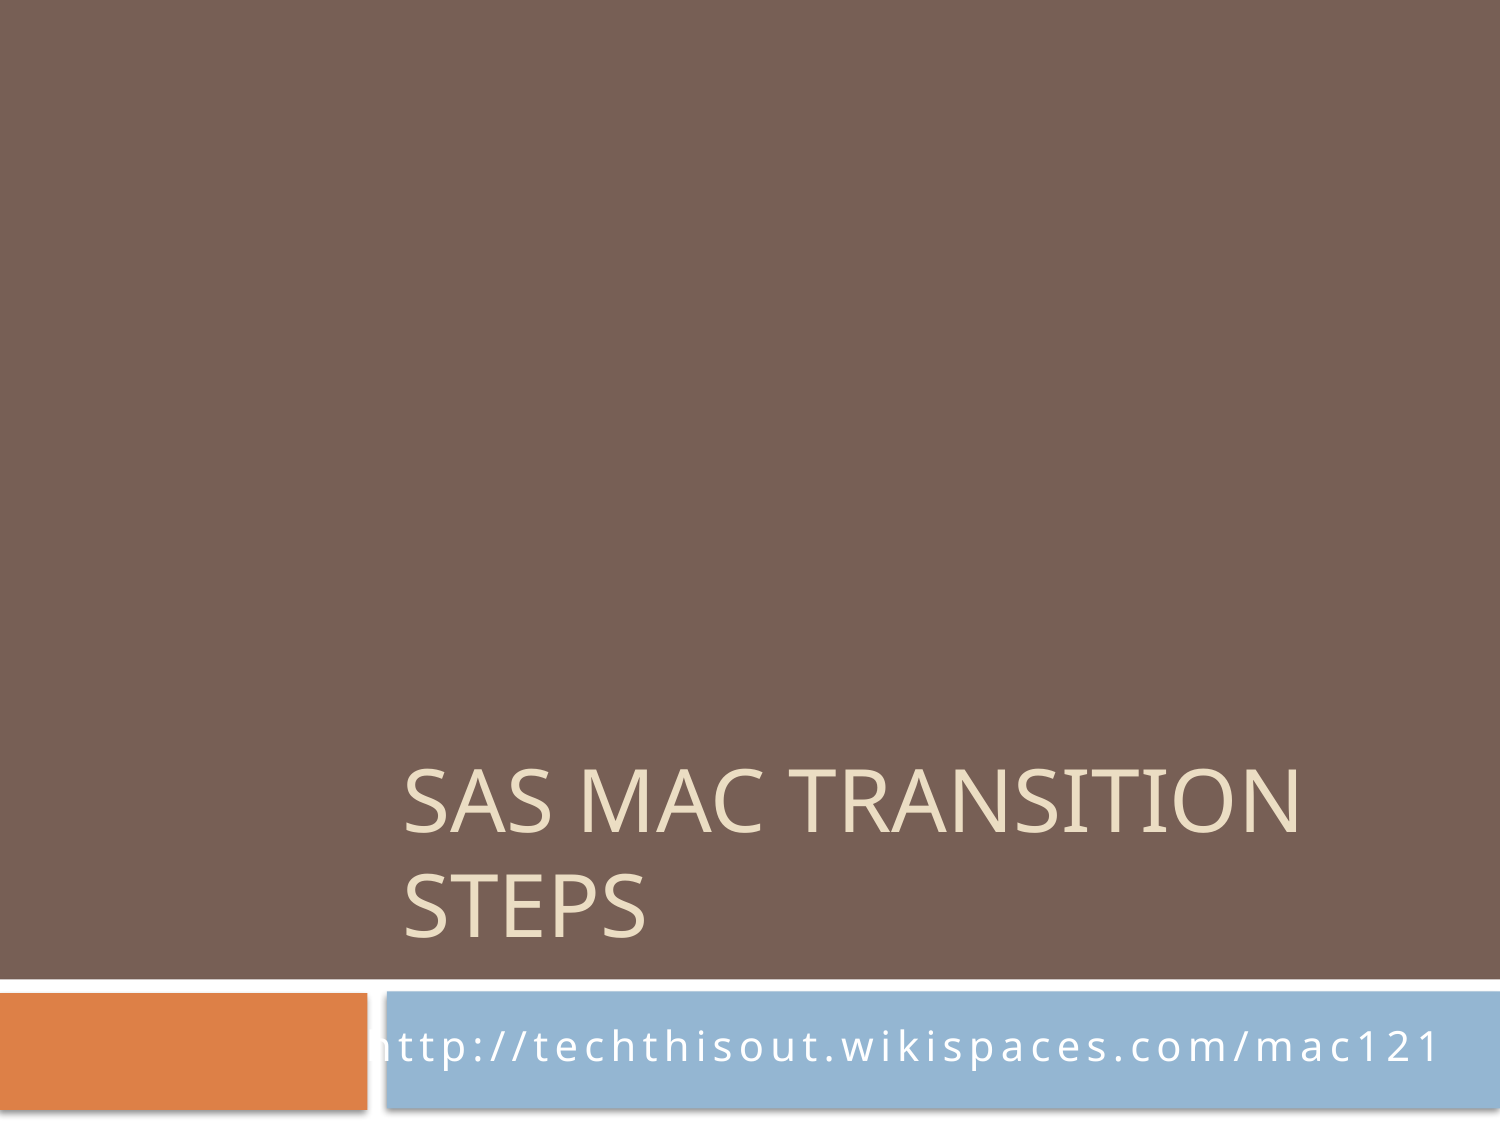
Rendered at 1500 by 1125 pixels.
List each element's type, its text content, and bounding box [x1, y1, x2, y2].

text_box http://techthisout.wikispaces.com/mac121 [351, 1012, 1457, 1078]
title SAS Mac Transition steps [387, 662, 1450, 963]
